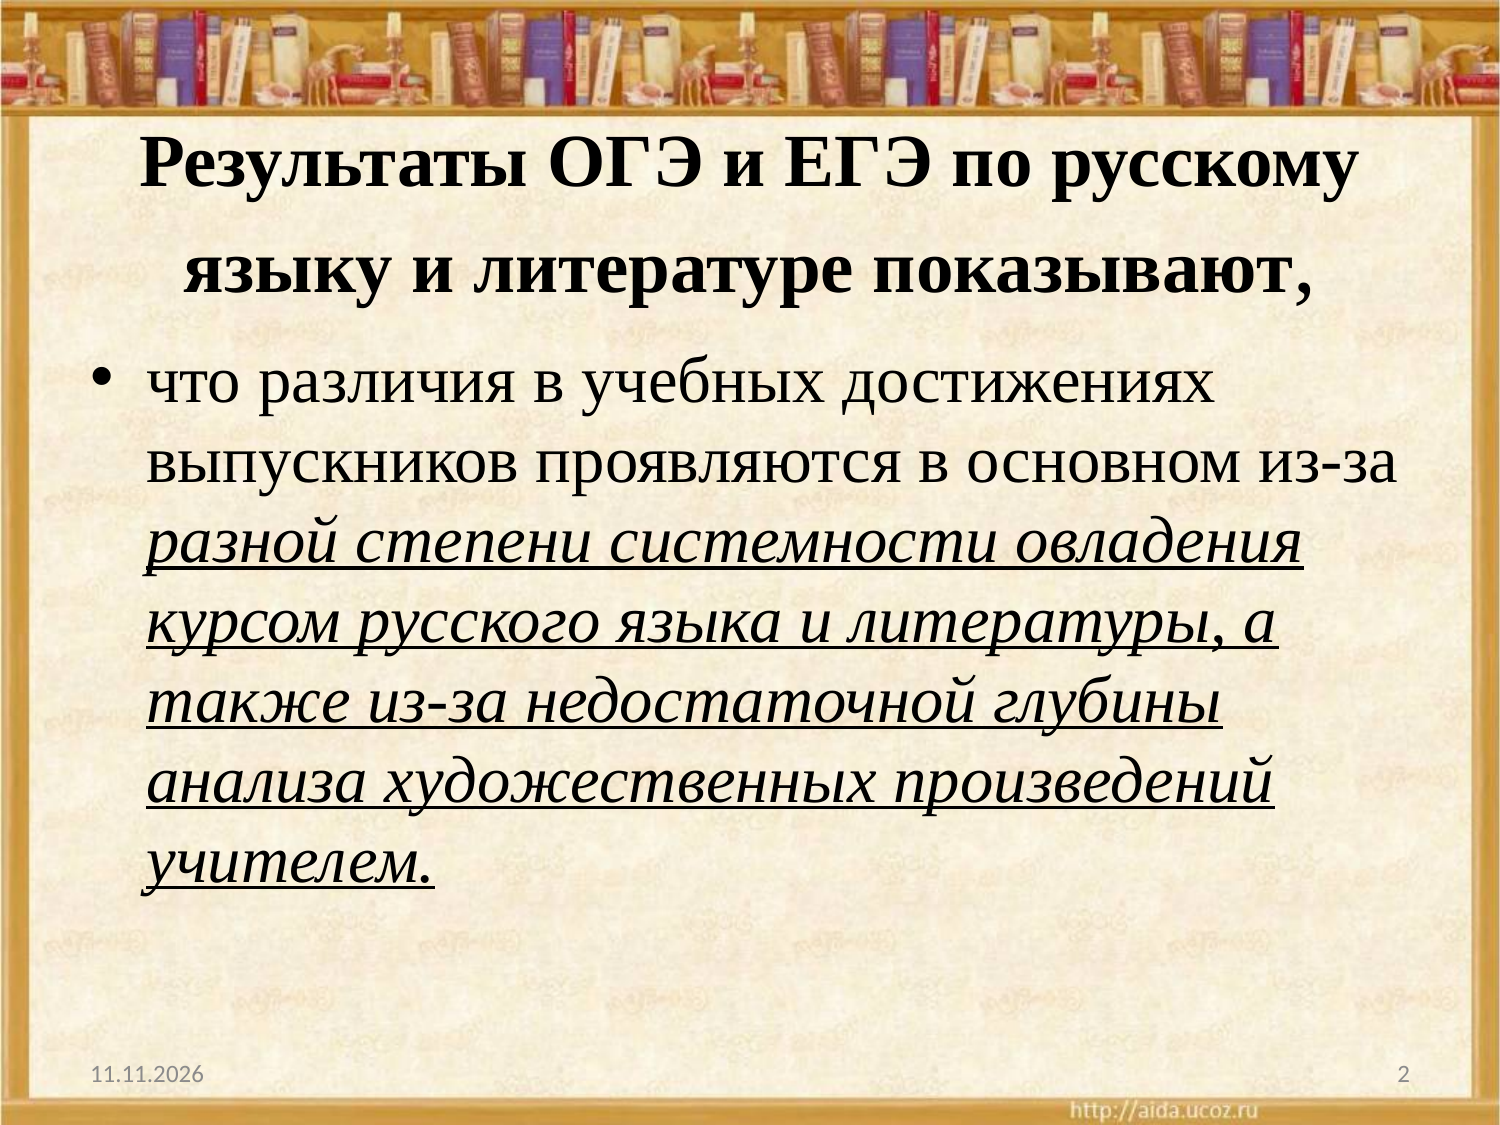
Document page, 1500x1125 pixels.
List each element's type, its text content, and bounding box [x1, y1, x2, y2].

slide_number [75, 1042, 425, 1103]
list что различия в учебных достижениях выпускников проявляются в основном из-за разной степени системности овладения курсом русского языка и литературы, а также из-за недостаточной глубины анализа художественных произведений учителем. [75, 328, 1425, 1005]
slide_number 2 [1074, 1042, 1425, 1103]
title Результаты ОГЭ и ЕГЭ по русскому языку и литературе показывают, [75, 128, 1425, 293]
picture [0, 0, 1500, 1125]
